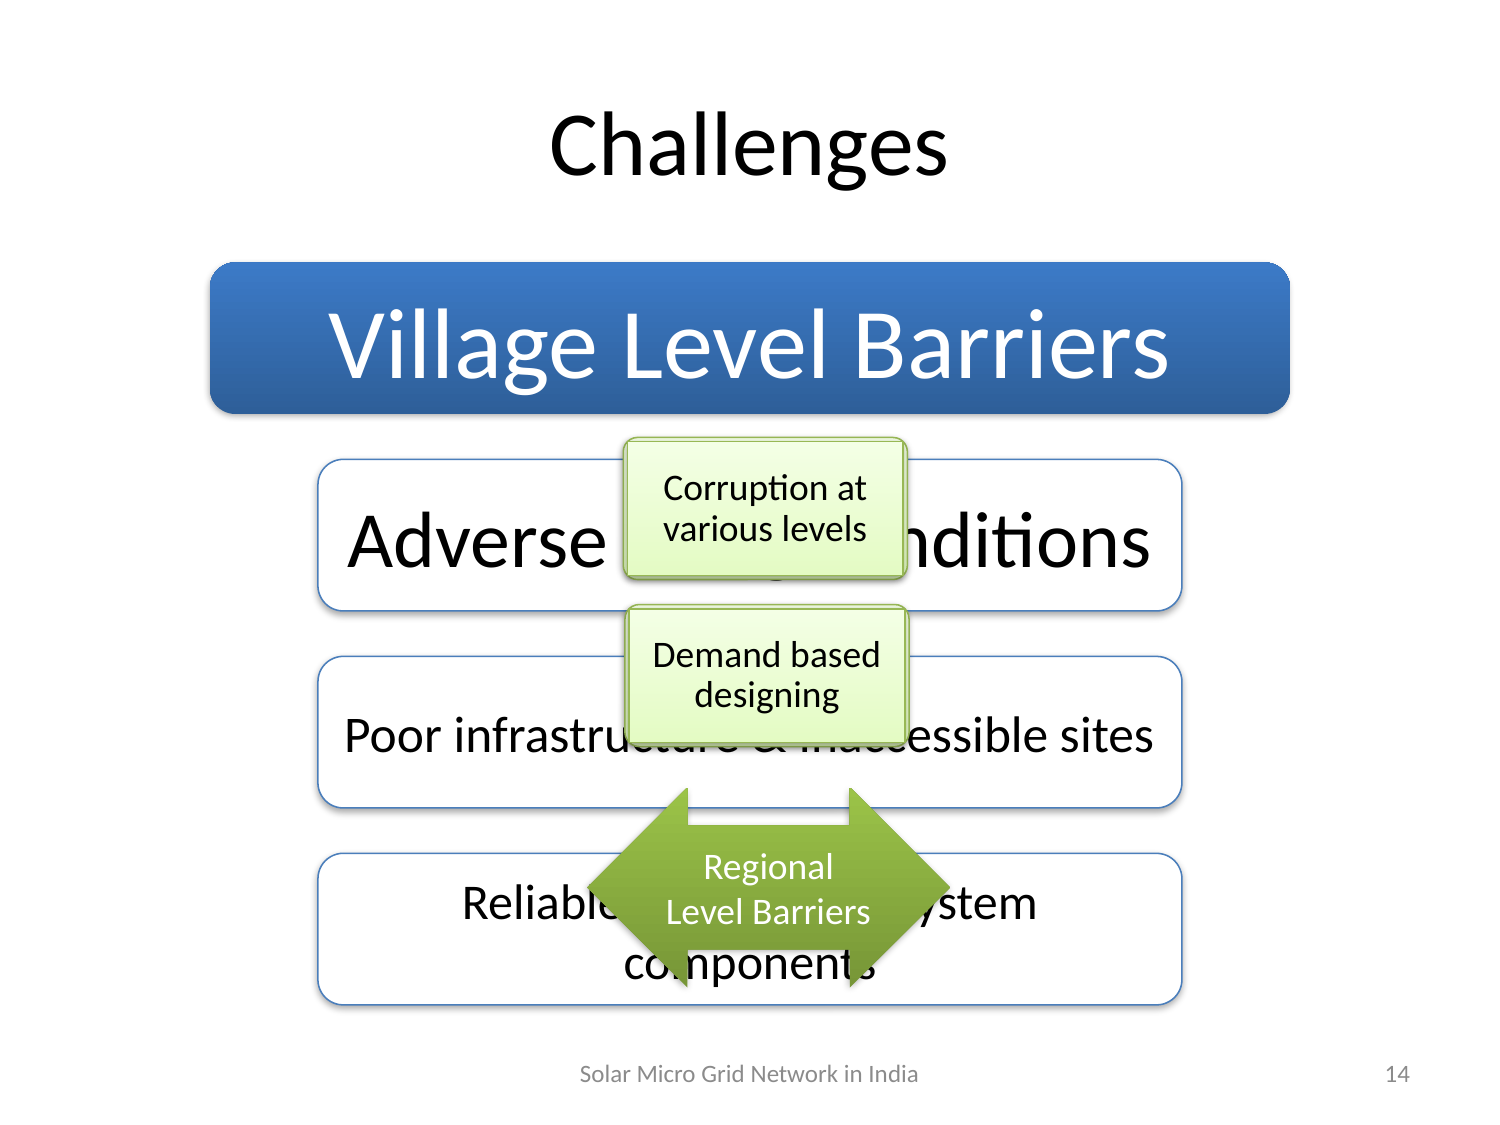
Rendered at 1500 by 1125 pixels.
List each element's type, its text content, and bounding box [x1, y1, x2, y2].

slide_number 14 [1074, 1042, 1425, 1103]
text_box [624, 604, 910, 747]
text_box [623, 437, 908, 580]
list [74, 262, 1426, 1006]
footer Solar Micro Grid Network in India [512, 1042, 988, 1103]
title Challenges [75, 45, 1425, 233]
